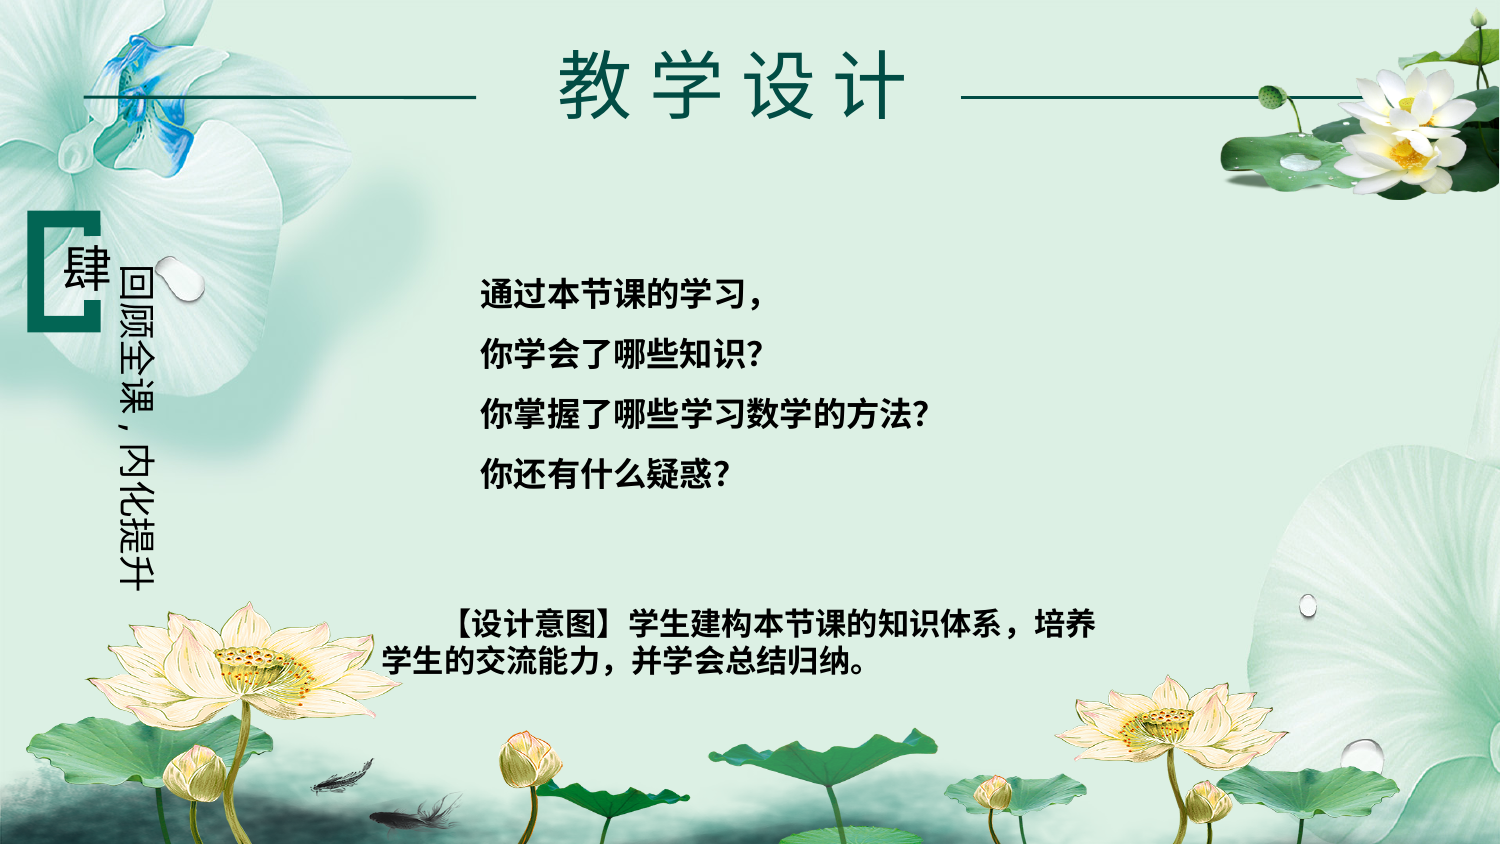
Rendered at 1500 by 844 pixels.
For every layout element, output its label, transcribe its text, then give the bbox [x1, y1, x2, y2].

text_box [35, 219, 169, 608]
picture [0, 0, 1500, 844]
text_box 教 学 设 计 [543, 30, 923, 136]
text_box 通过本节课的学习， 你学会了哪些知识？ 你掌握了哪些学习数学的方法？ 你还有什么疑惑？ [406, 245, 1033, 501]
